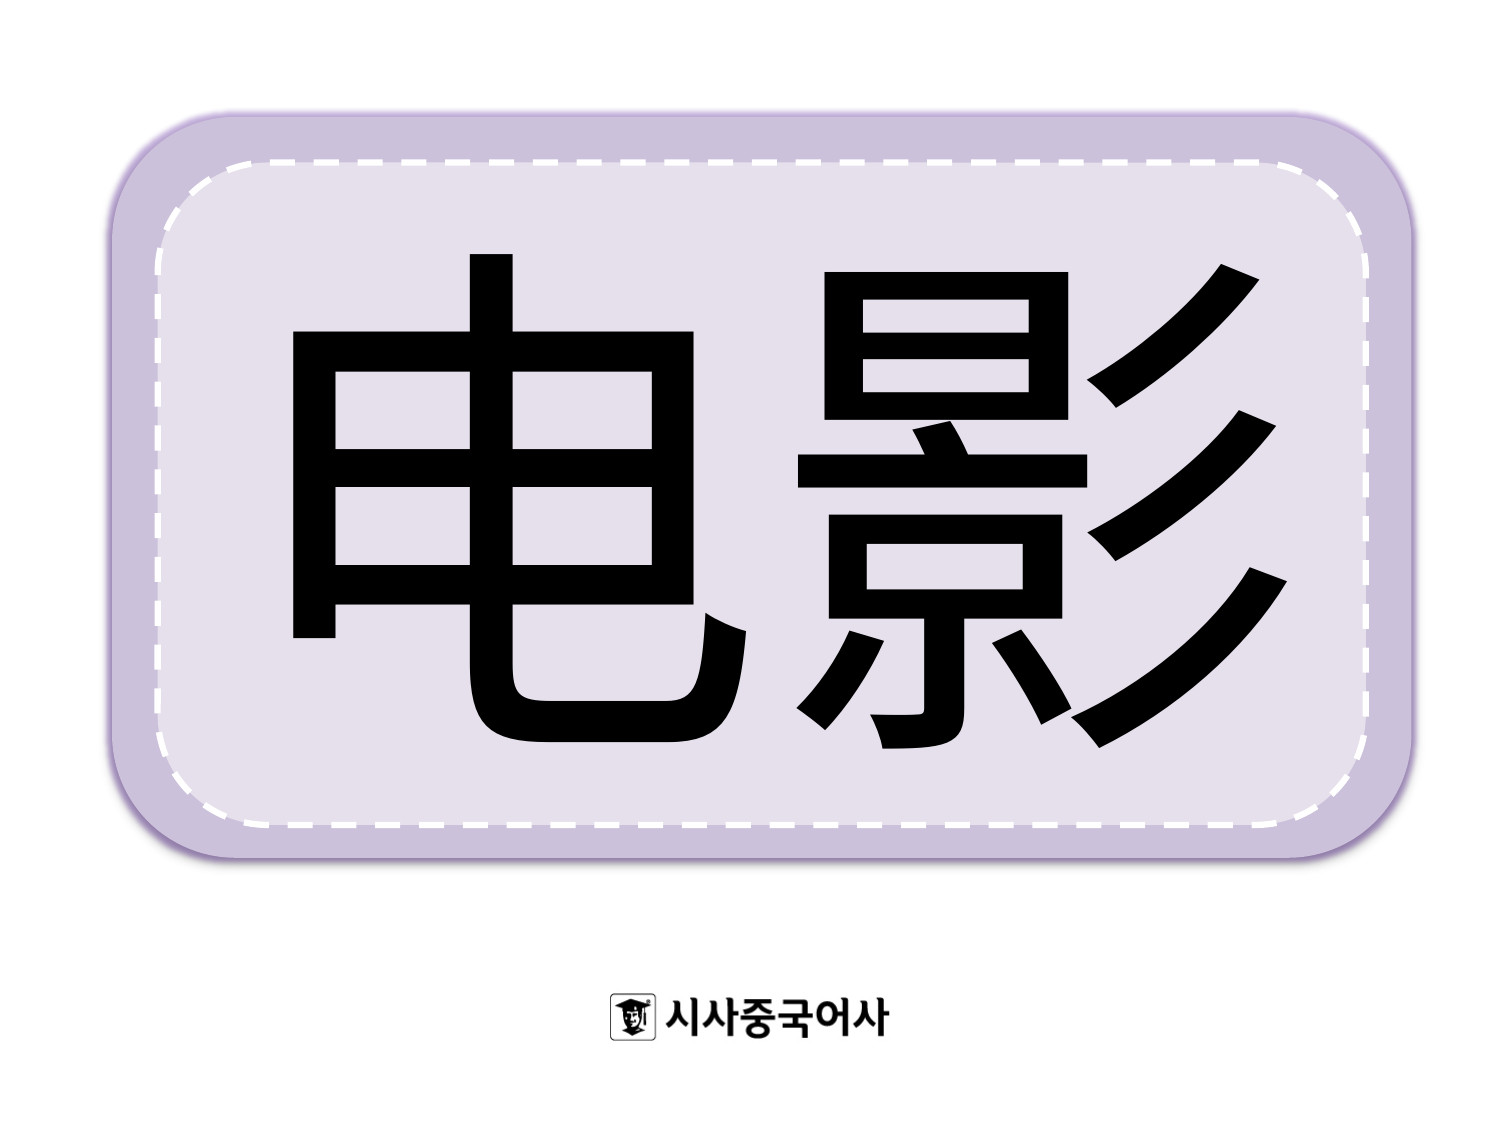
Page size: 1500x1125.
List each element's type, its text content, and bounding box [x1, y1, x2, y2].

picture [602, 987, 898, 1047]
text_box 电影 [162, 160, 1371, 824]
